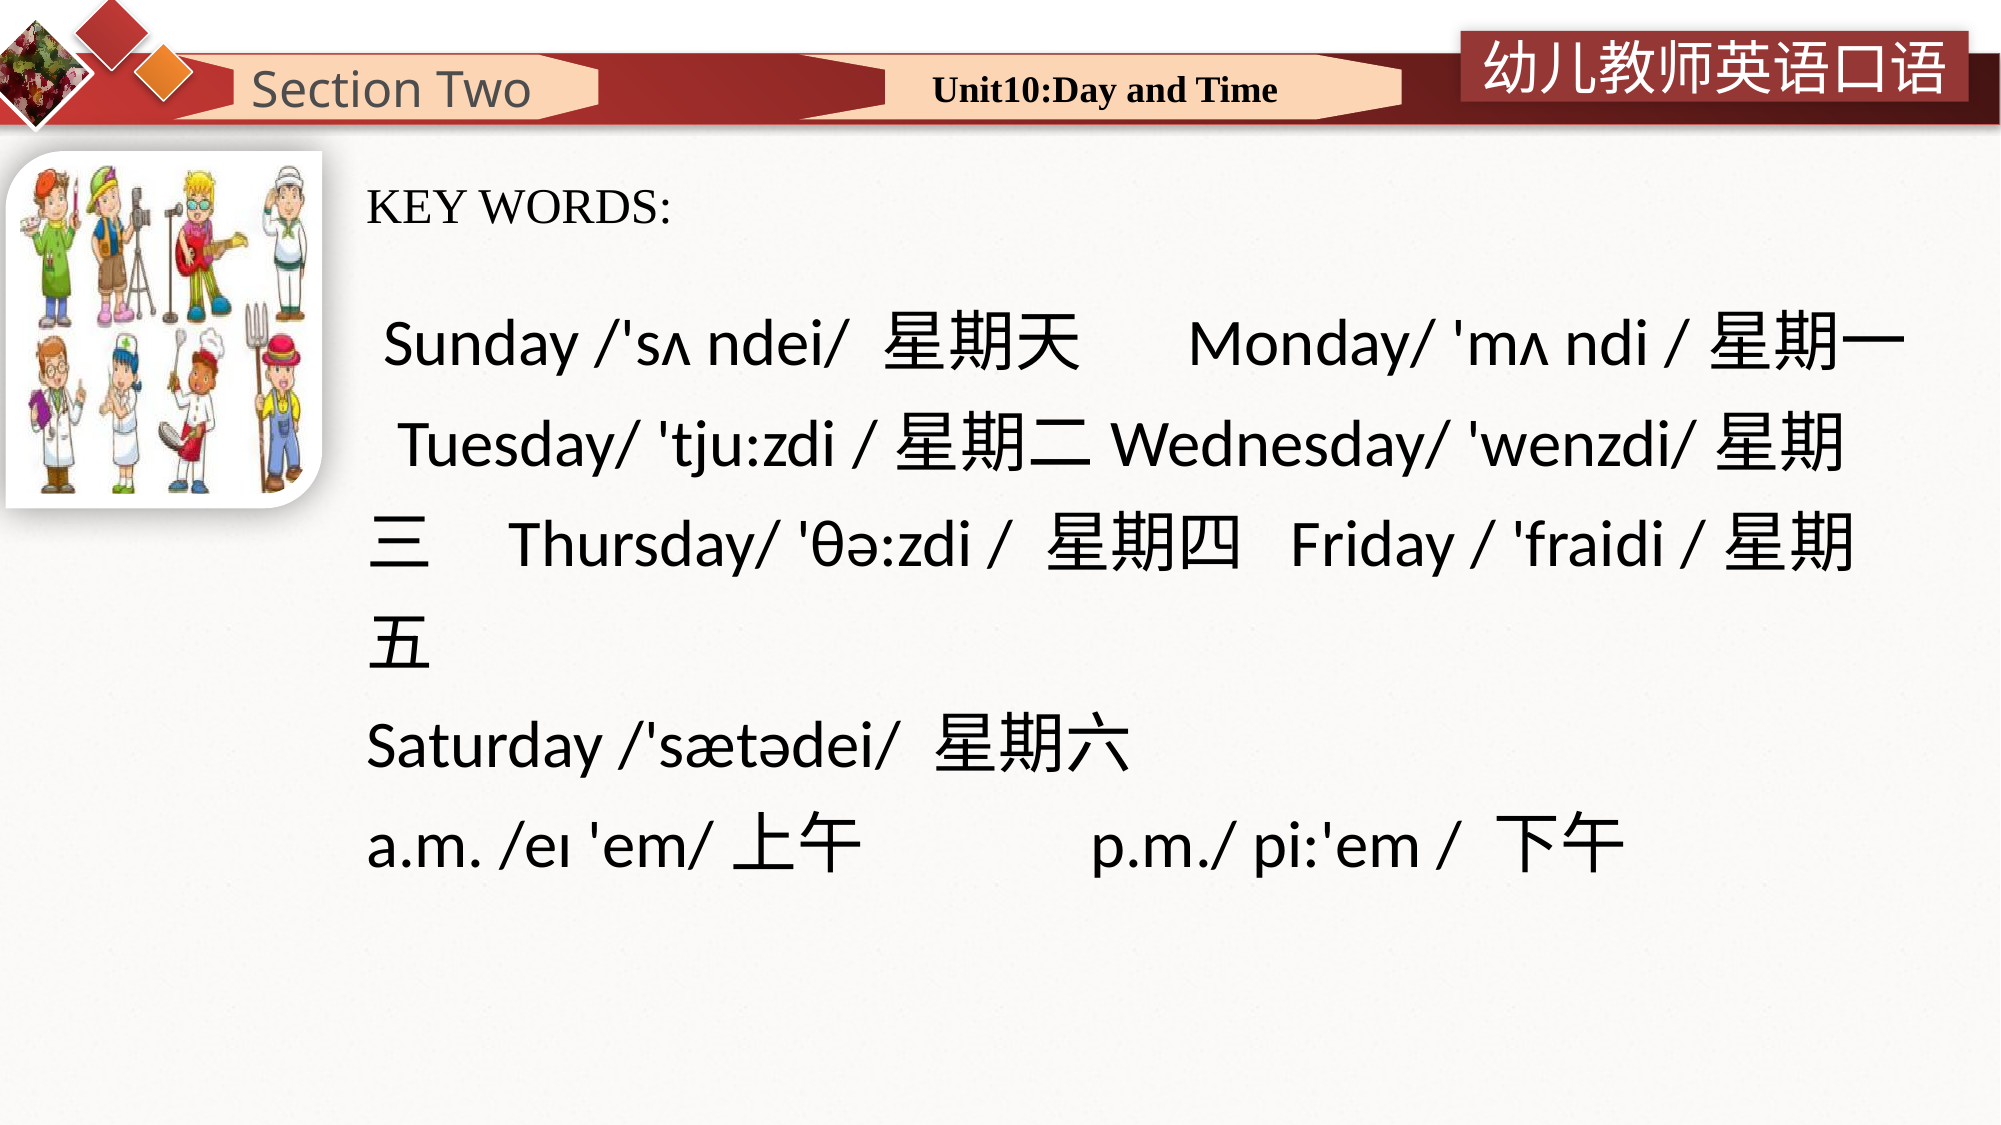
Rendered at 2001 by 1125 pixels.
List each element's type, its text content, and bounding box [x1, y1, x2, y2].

text_box KEY WORDS: Sunday /'sʌ ndei/ 星期天 Monday/ 'mʌ ndi /星期一 Tuesday/ 'tju:zdi /星期二Wednesday/ 'wenzdi/星期三 Thursday/ 'θə:zdi / 星期四 Friday / 'fraidi /星期五 Saturday /'sætədei/ 星期六 a.m. /eɪ 'em/上午 p.m./ pi:'em / 下午 [351, 158, 1925, 969]
text_box Unit10:Day and Time [797, 52, 1404, 122]
picture [0, 21, 88, 126]
text_box Section Two [171, 52, 601, 122]
picture [12, 158, 316, 502]
